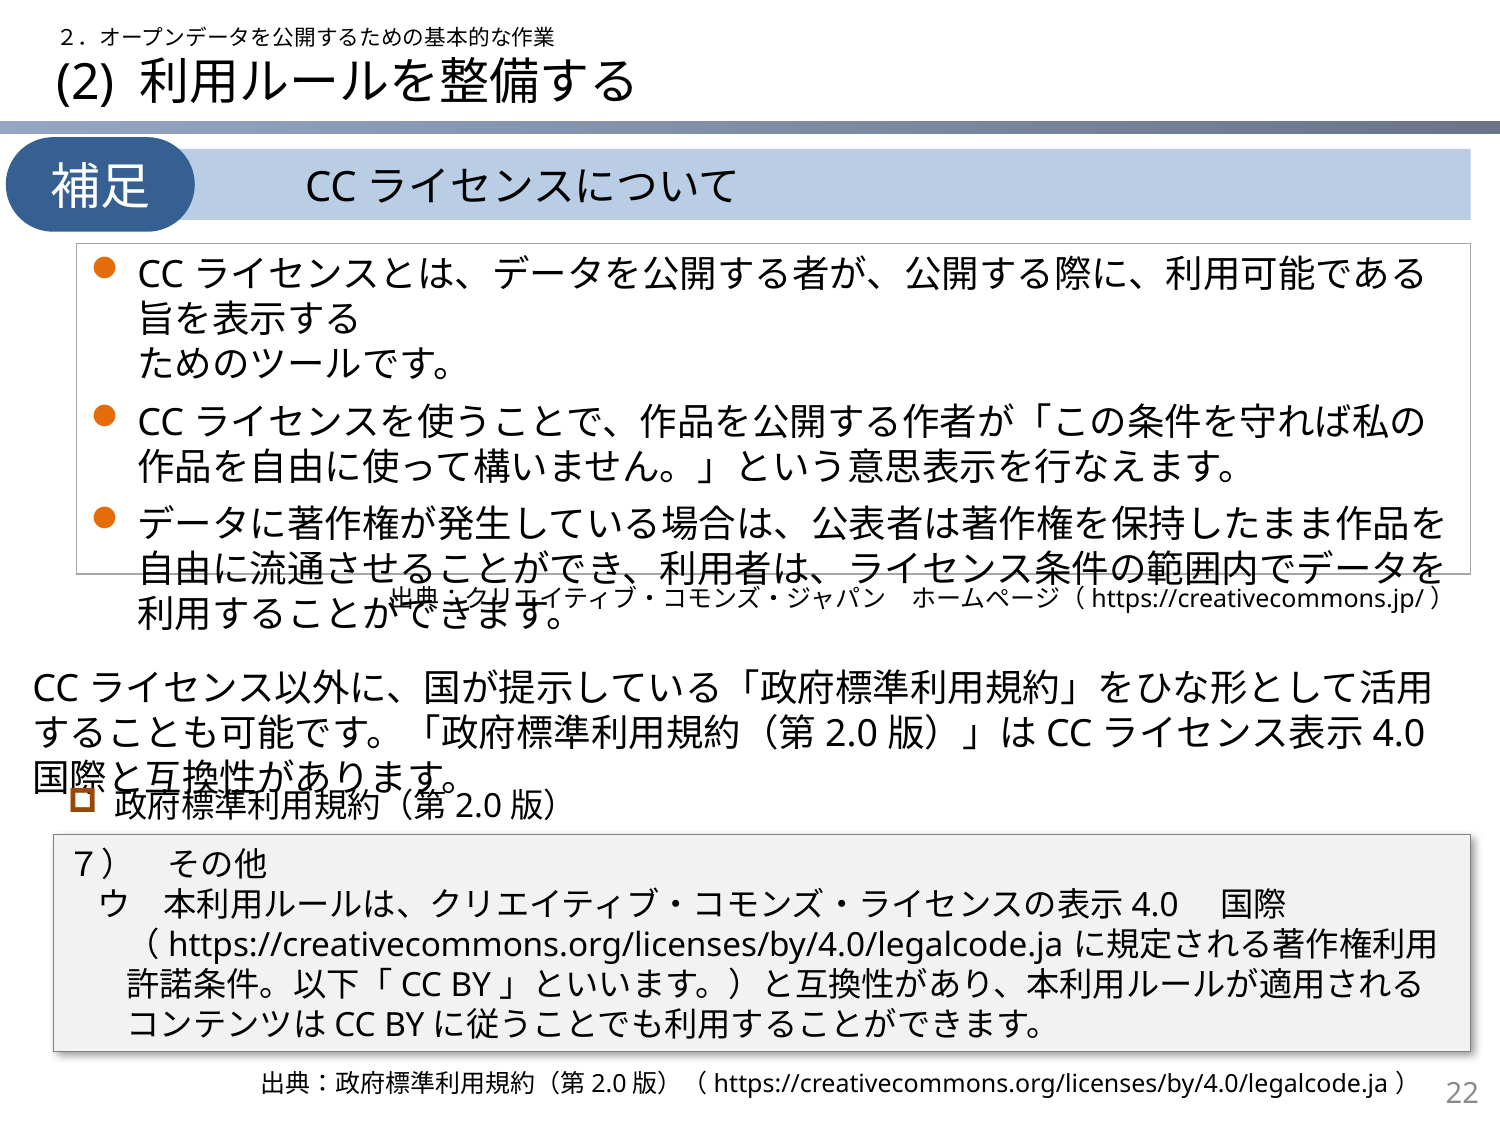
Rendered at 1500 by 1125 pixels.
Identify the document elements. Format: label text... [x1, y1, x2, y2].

text_box 補足 [4, 136, 196, 233]
text_box ２．オープンデータを公開するための基本的な作業 [41, 19, 1471, 58]
text_box ７） その他 ウ 本利用ルールは、クリエイティブ・コモンズ・ライセンスの表示4.0 国際（https://creativecommons.org/licenses/by/4.0/legalcode.jaに規定される著作権利用許諾条件。以下「CC BY」といいます。）と互換性があり、本利用ルールが適用されるコンテンツはCC BYに従うことでも利用することができます。 [53, 834, 1471, 1052]
slide_number 21 [1411, 1070, 1495, 1118]
text_box 出典：クリエイティブ・コモンズ・ジャパン ホームページ（https://creativecommons.jp/） [360, 575, 1471, 622]
text_box CCライセンスとは、データを公開する者が、公開する際に、利用可能である旨を表示する ためのツールです。 CCライセンスを使うことで、作品を公開する作者が「この条件を守れば私の作品を自由に使って構いません。」という意思表示を行なえます。 データに著作権が発生している場合は、公表者は著作権を保持したまま作品を自由に流通させることができ、利用者は、ライセンス条件の範囲内でデータを利用することができます。 [76, 243, 1472, 575]
text_box CCライセンス以外に、国が提示している「政府標準利用規約」をひな形として活用することも可能です。「政府標準利用規約（第2.0版）」はCCライセンス表示4.0国際と互換性があります。 [17, 656, 1471, 775]
text_box 出典：政府標準利用規約（第2.0版）（https://creativecommons.org/licenses/by/4.0/legalcode.ja） [53, 1058, 1436, 1106]
title (2) 利用ルールを整備する [41, 58, 1459, 119]
text_box CCライセンスについて [181, 148, 1472, 221]
text_box 政府標準利用規約（第2.0版） [53, 775, 1412, 835]
